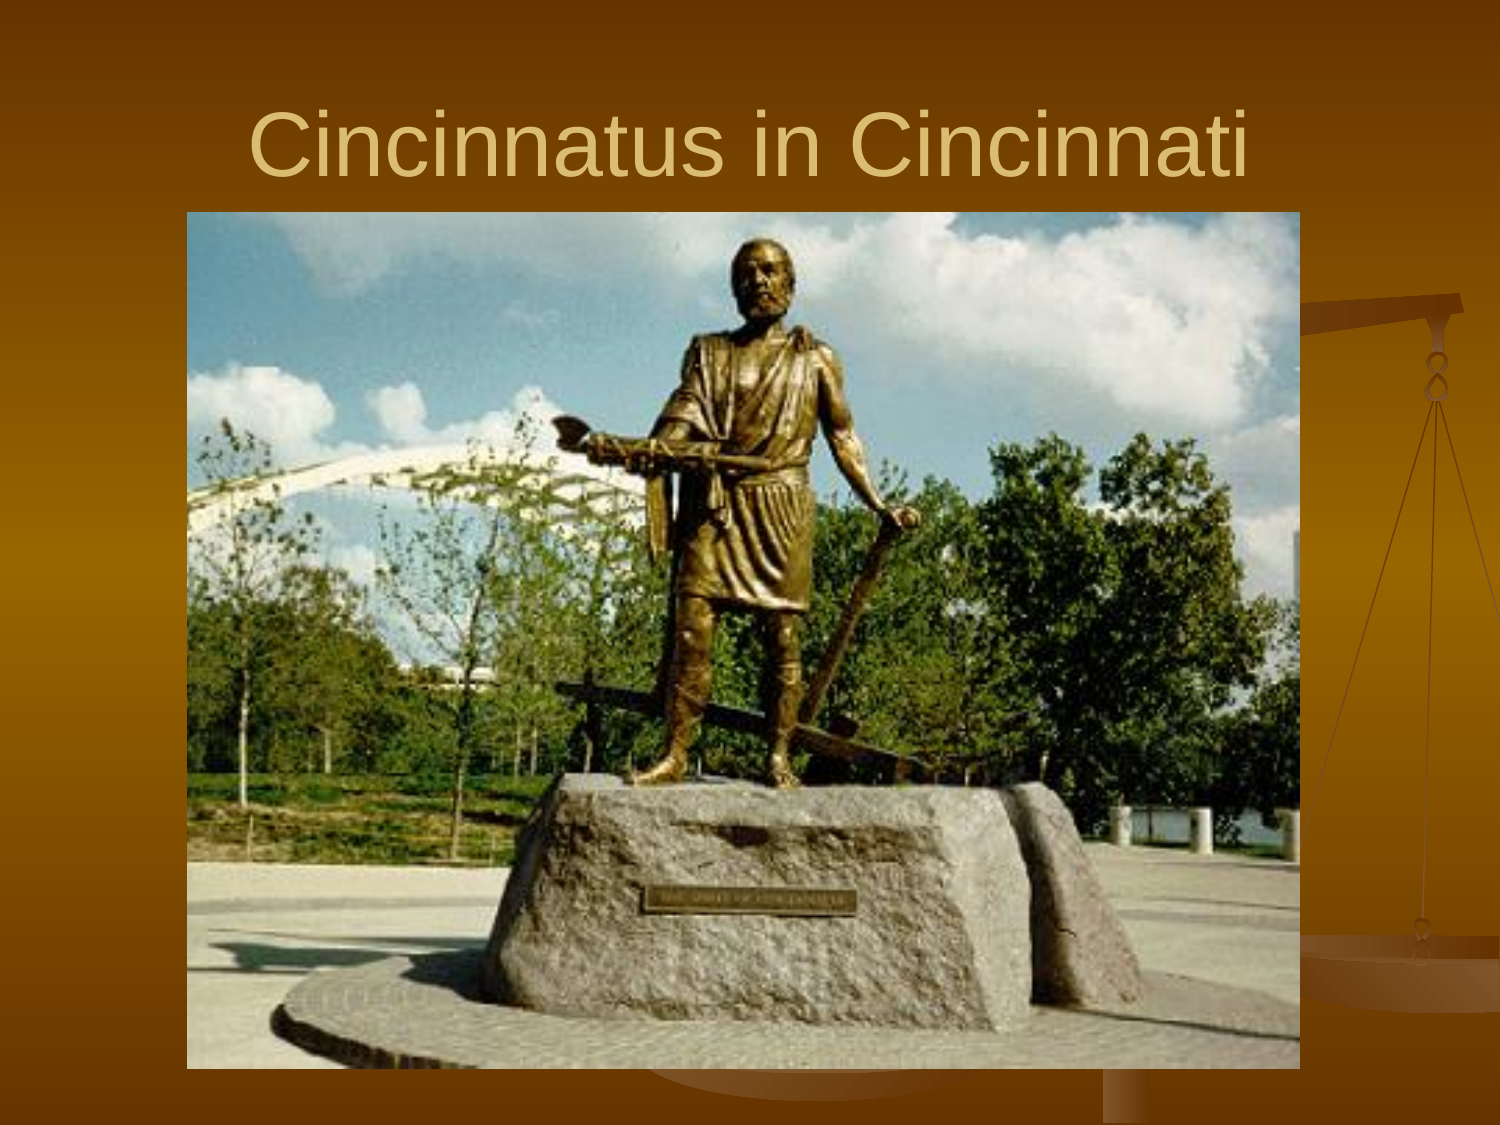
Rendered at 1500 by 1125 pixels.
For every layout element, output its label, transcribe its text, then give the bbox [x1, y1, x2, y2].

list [187, 212, 1301, 1070]
title Cincinnatus in Cincinnati [75, 45, 1425, 234]
